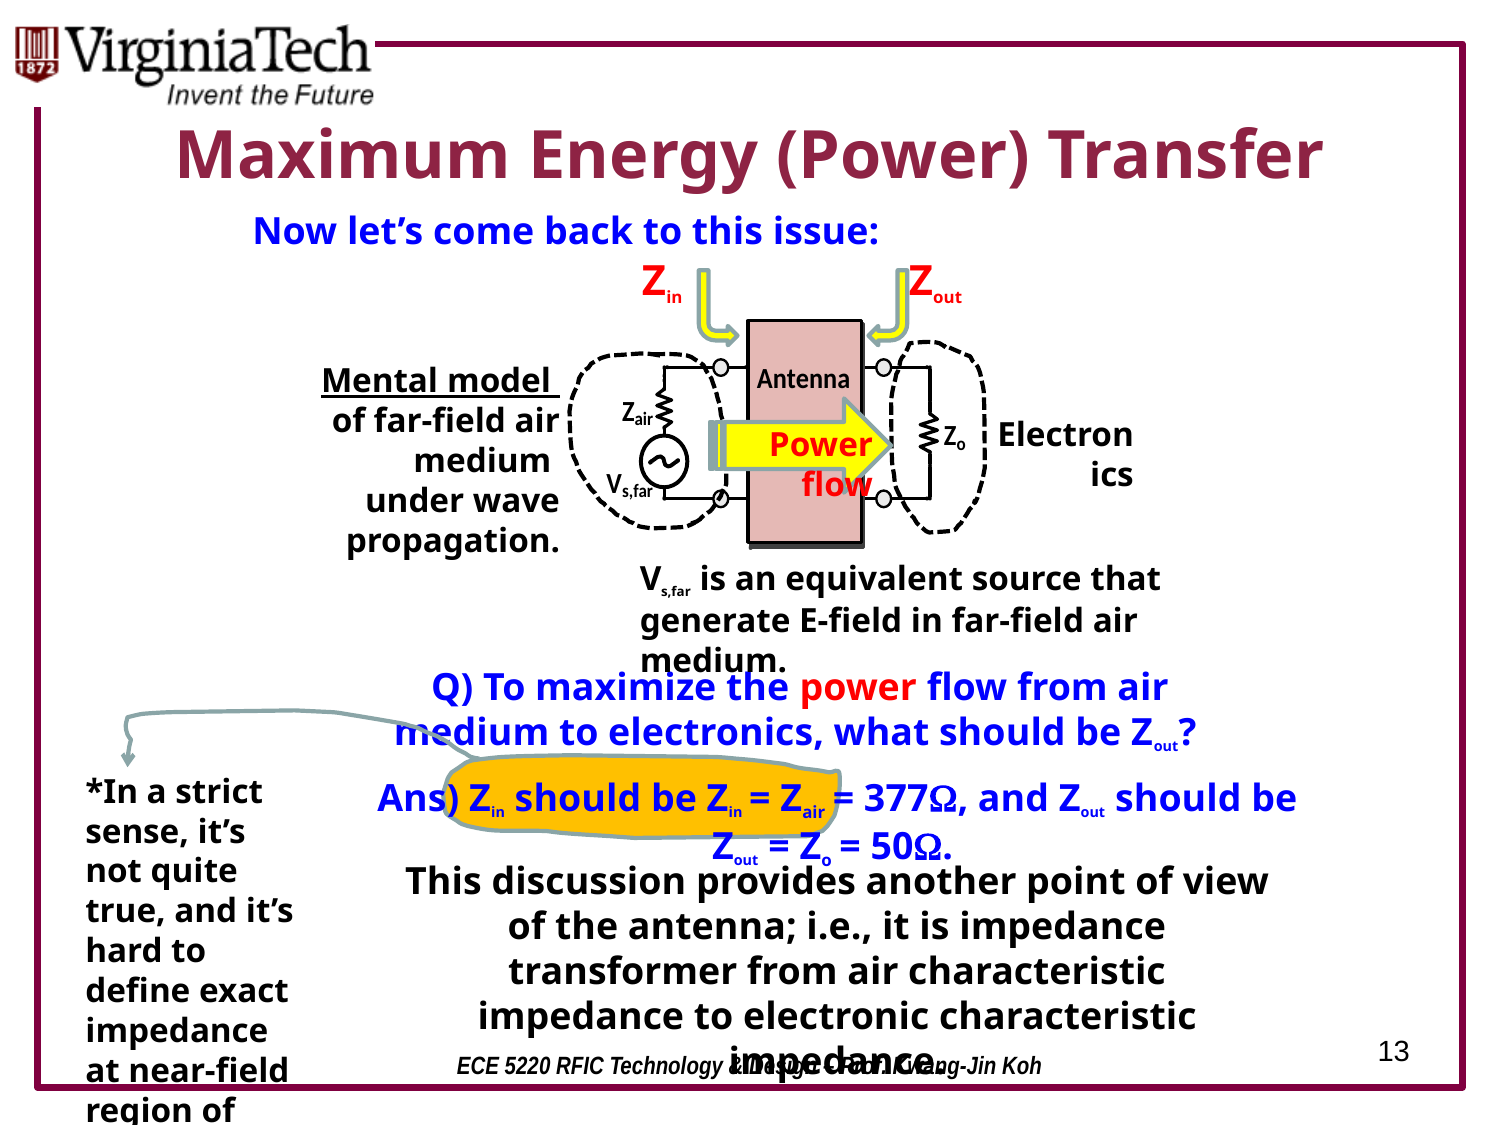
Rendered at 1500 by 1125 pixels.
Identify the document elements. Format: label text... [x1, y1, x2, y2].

text_box Ans) Zin should be Zin = Zair = 377W, and Zout should be Zout = Zo = 50W. [356, 766, 1319, 878]
text_box Q) To maximize the power flow from air medium to electronics, what should be Zout? [349, 655, 1250, 762]
text_box This discussion provides another point of view of the antenna; i.e., it is impedance transformer from air characteristic impedance to electronic characteristic impedance. [387, 878, 1288, 1090]
text_box Zin [627, 260, 698, 310]
picture [15, 24, 375, 107]
text_box Mental model of far-field air medium under wave propagation. [187, 352, 575, 567]
text_box Now let’s come back to this issue: [237, 199, 900, 260]
slide_number 13 [1074, 1024, 1425, 1103]
text_box [575, 361, 590, 492]
text_box [698, 268, 711, 310]
text_box Vs,far is an equivalent source that generate E-field in far-field air medium. [624, 549, 1188, 687]
text_box [457, 762, 802, 766]
title Maximum Energy (Power) Transfer [75, 104, 1425, 213]
text_box Electronics [1002, 406, 1149, 501]
text_box *In a strict sense, it’s not quite true, and it’s hard to define exact impedance at near-field region of antenna. [70, 762, 325, 1125]
text_box Zout [894, 246, 978, 310]
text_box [595, 312, 998, 556]
text_box [120, 708, 480, 763]
